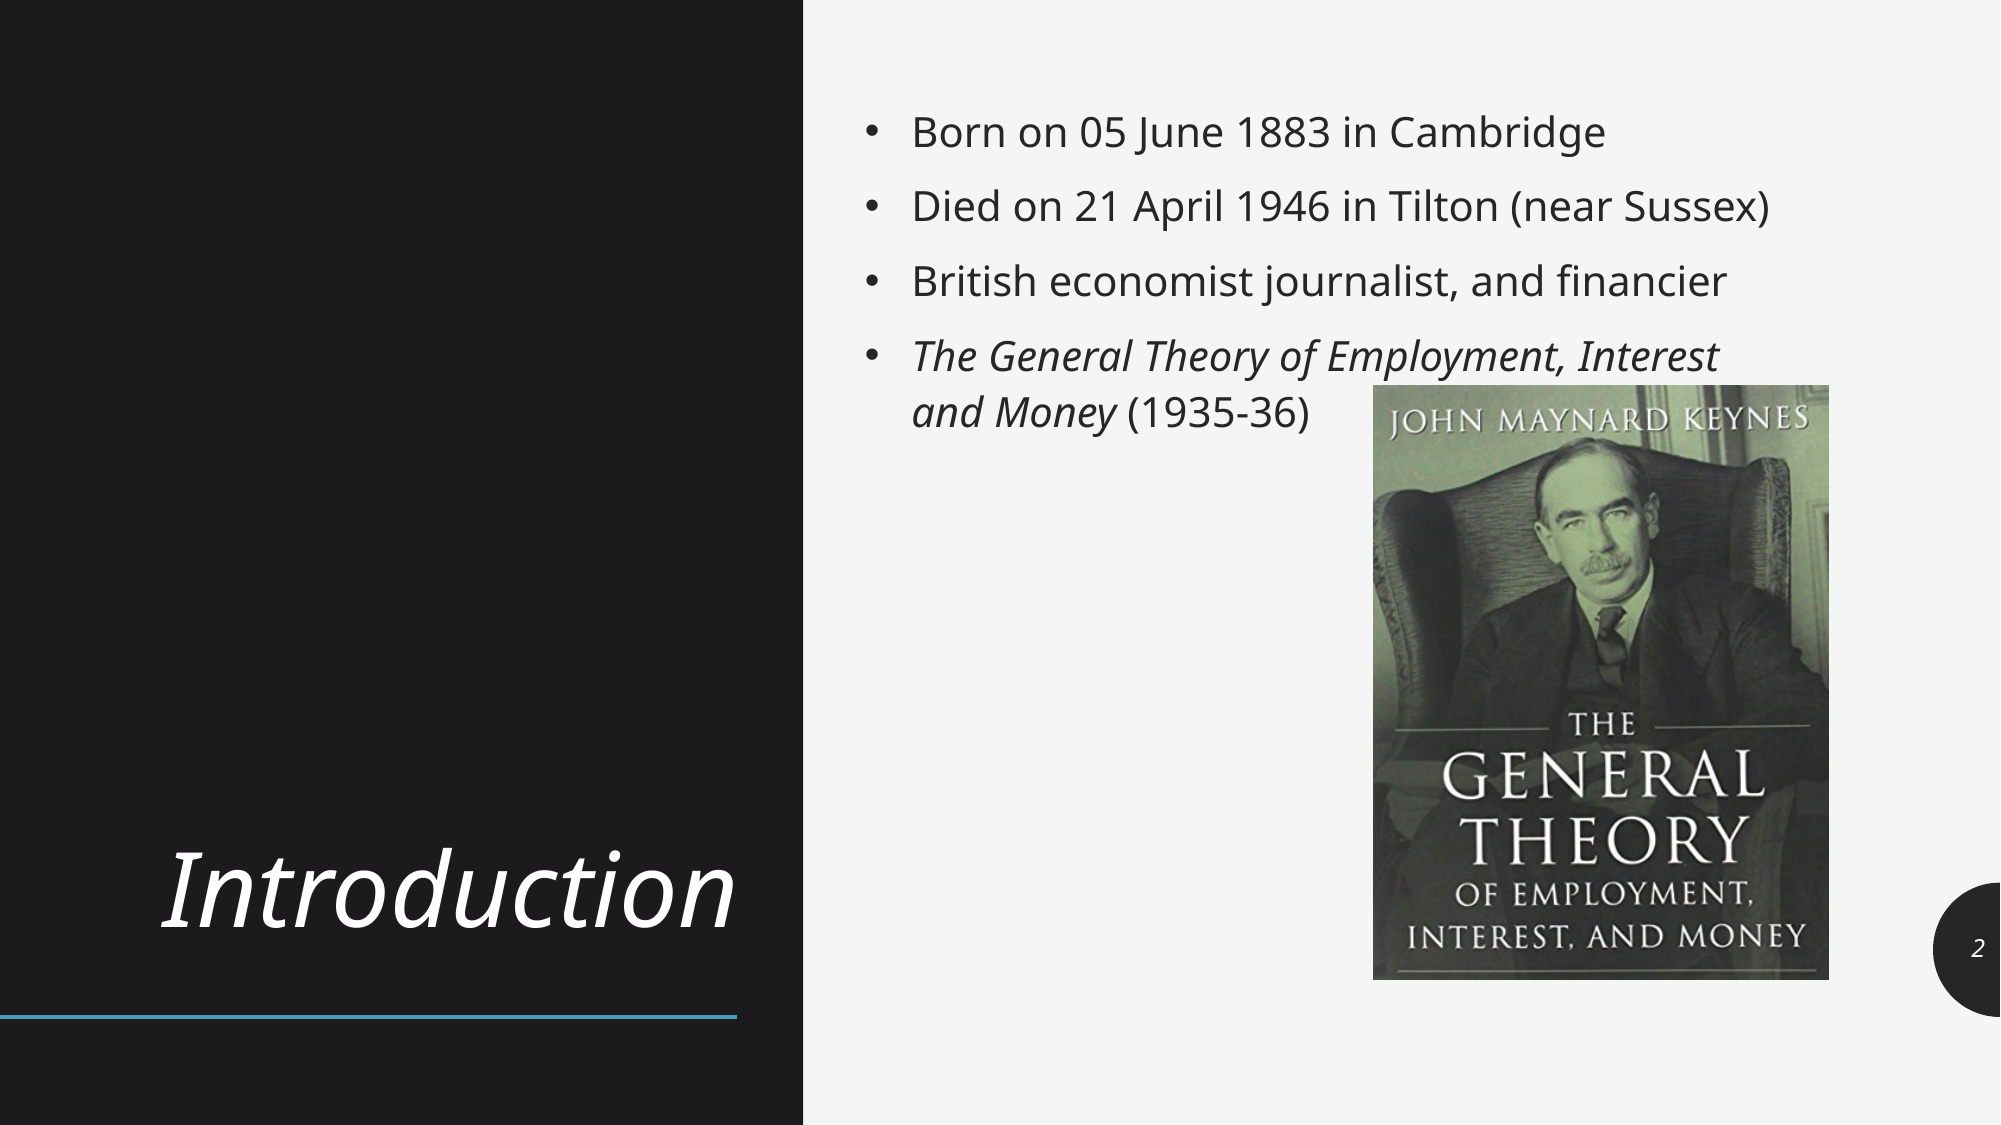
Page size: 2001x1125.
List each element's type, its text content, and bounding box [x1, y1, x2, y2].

slide_number 2 [1933, 919, 2000, 980]
picture [1373, 385, 1830, 980]
list Born on 05 June 1883 in Cambridge ​ Died on 21 April 1946 in Tilton (near Sussex)​ British economist journalist, and financier​ The General Theory of Employment, Interest and Money (1935-36)​ [849, 91, 1863, 1014]
title Introduction [109, 91, 754, 958]
